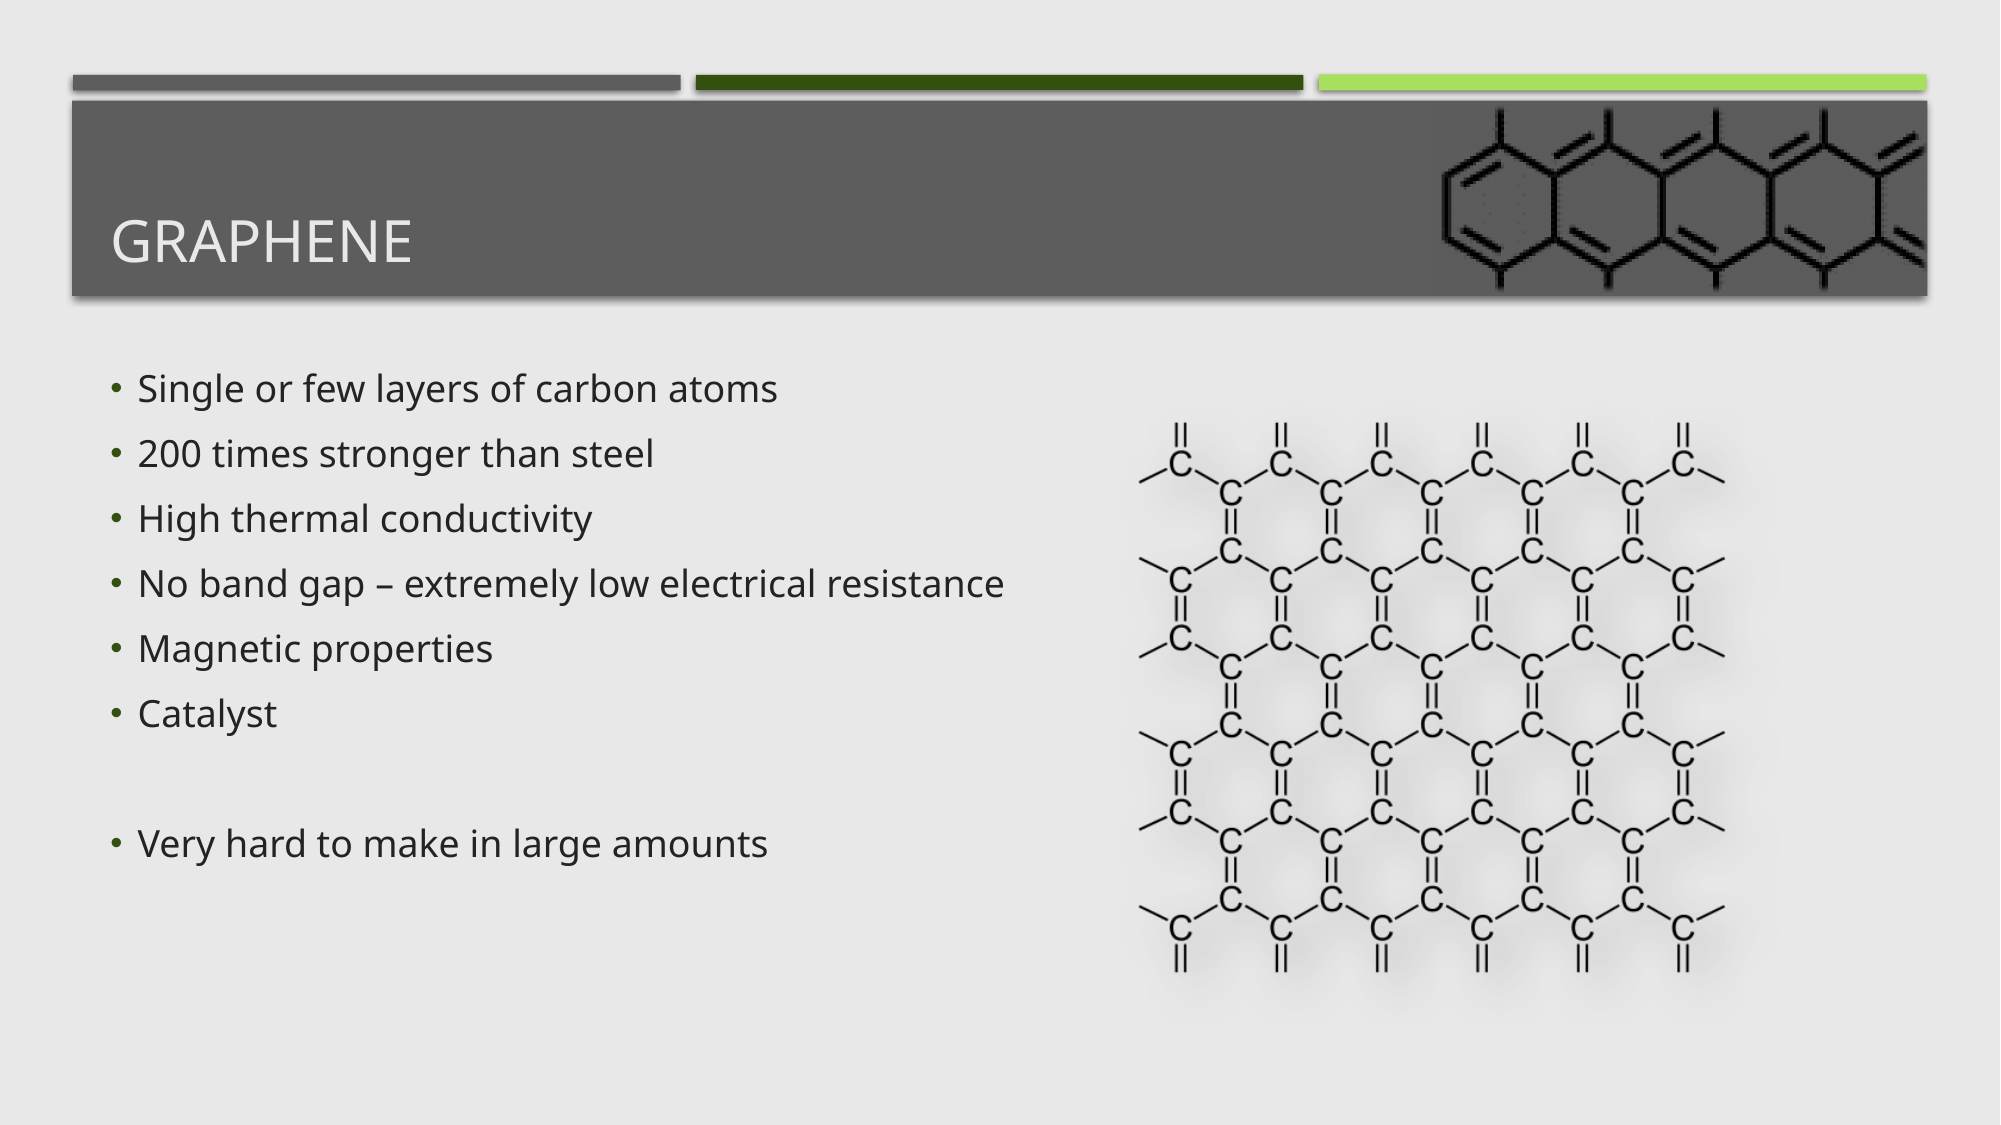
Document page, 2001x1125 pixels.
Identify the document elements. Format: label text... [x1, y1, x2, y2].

list Single or few layers of carbon atoms 200 times stronger than steel High thermal conductivity No band gap – extremely low electrical resistance Magnetic properties Catalyst Very hard to make in large amounts [95, 357, 1905, 962]
picture [1431, 104, 1929, 294]
title Graphene [95, 115, 1425, 282]
picture [1127, 411, 1737, 984]
